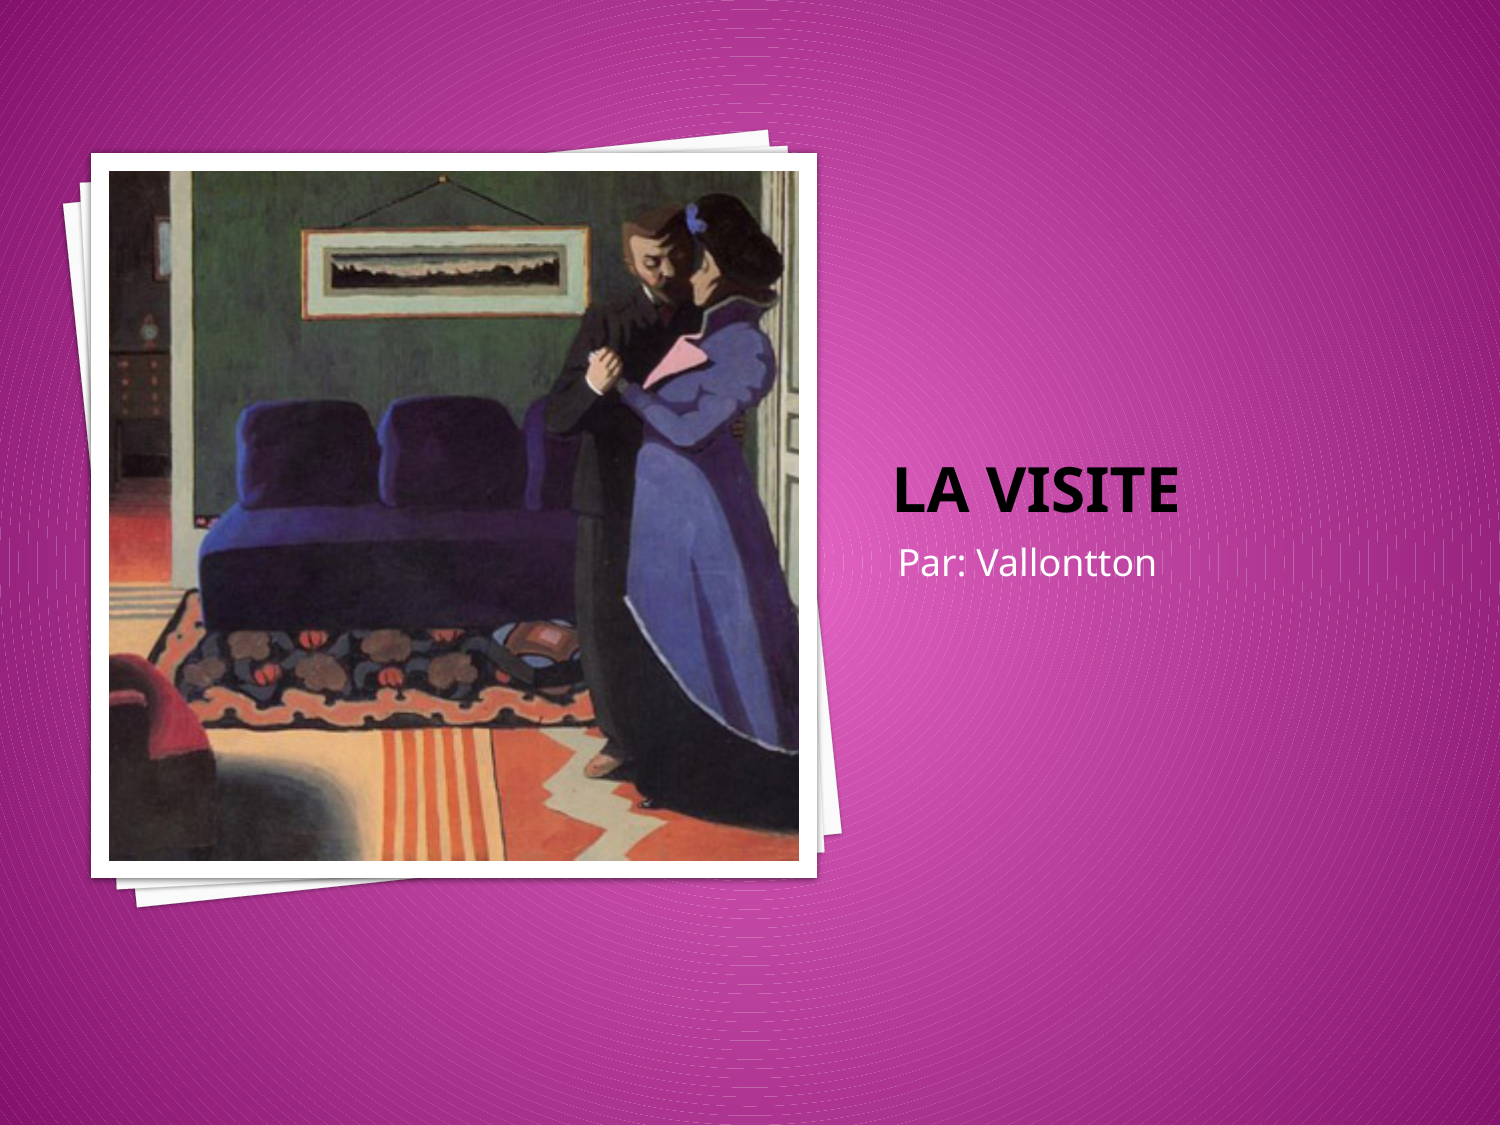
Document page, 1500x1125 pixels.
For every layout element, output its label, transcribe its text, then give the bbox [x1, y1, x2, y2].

picture [108, 170, 800, 862]
list Par: Vallontton [884, 538, 1447, 854]
title La visite [884, 187, 1447, 525]
